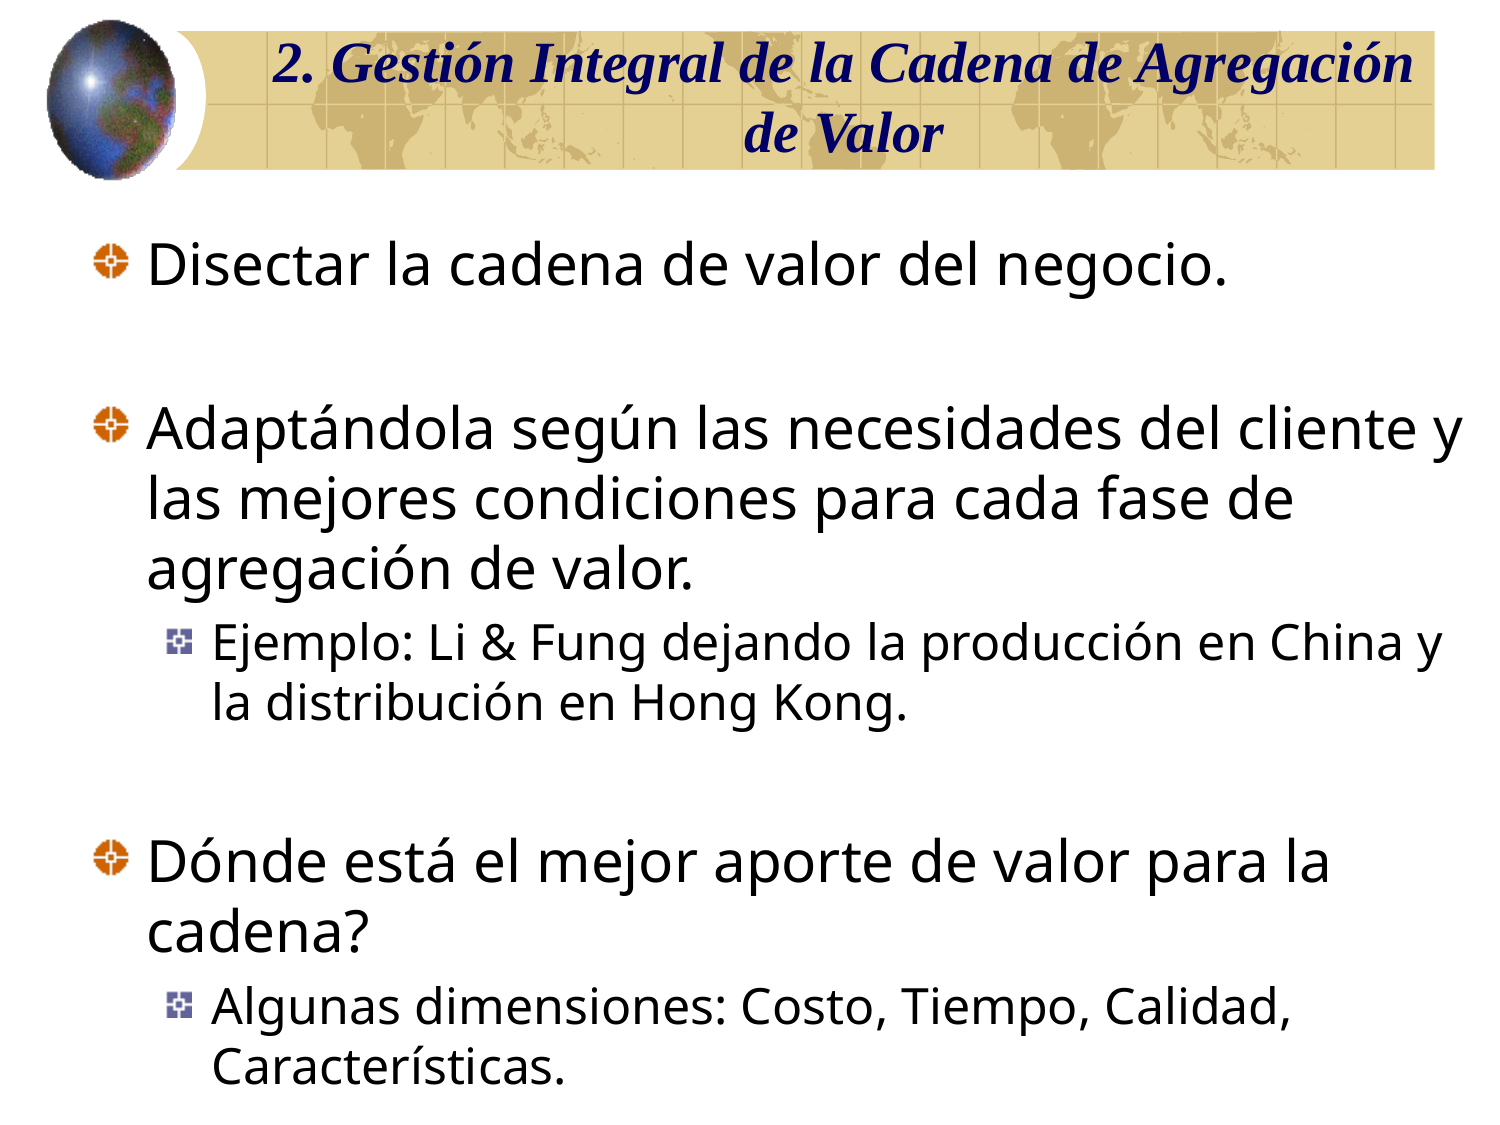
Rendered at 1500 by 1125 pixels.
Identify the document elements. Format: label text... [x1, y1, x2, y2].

picture [165, 990, 192, 1018]
picture [90, 405, 131, 447]
picture [90, 838, 131, 880]
list Disectar la cadena de valor del negocio. Adaptándola según las necesidades del cliente y las mejores condiciones para cada fase de agregación de valor. Ejemplo: Li & Fung dejando la producción en China y la distribución en Hong Kong. Dónde está el mejor aporte de valor para la cadena? Algunas dimensiones: Costo, Tiempo, Calidad, Características. [74, 219, 1500, 896]
picture [90, 242, 131, 283]
picture [42, 14, 190, 185]
title 2. Gestión Integral de la Cadena de Agregación de Valor [241, 0, 1448, 188]
picture [165, 627, 192, 654]
